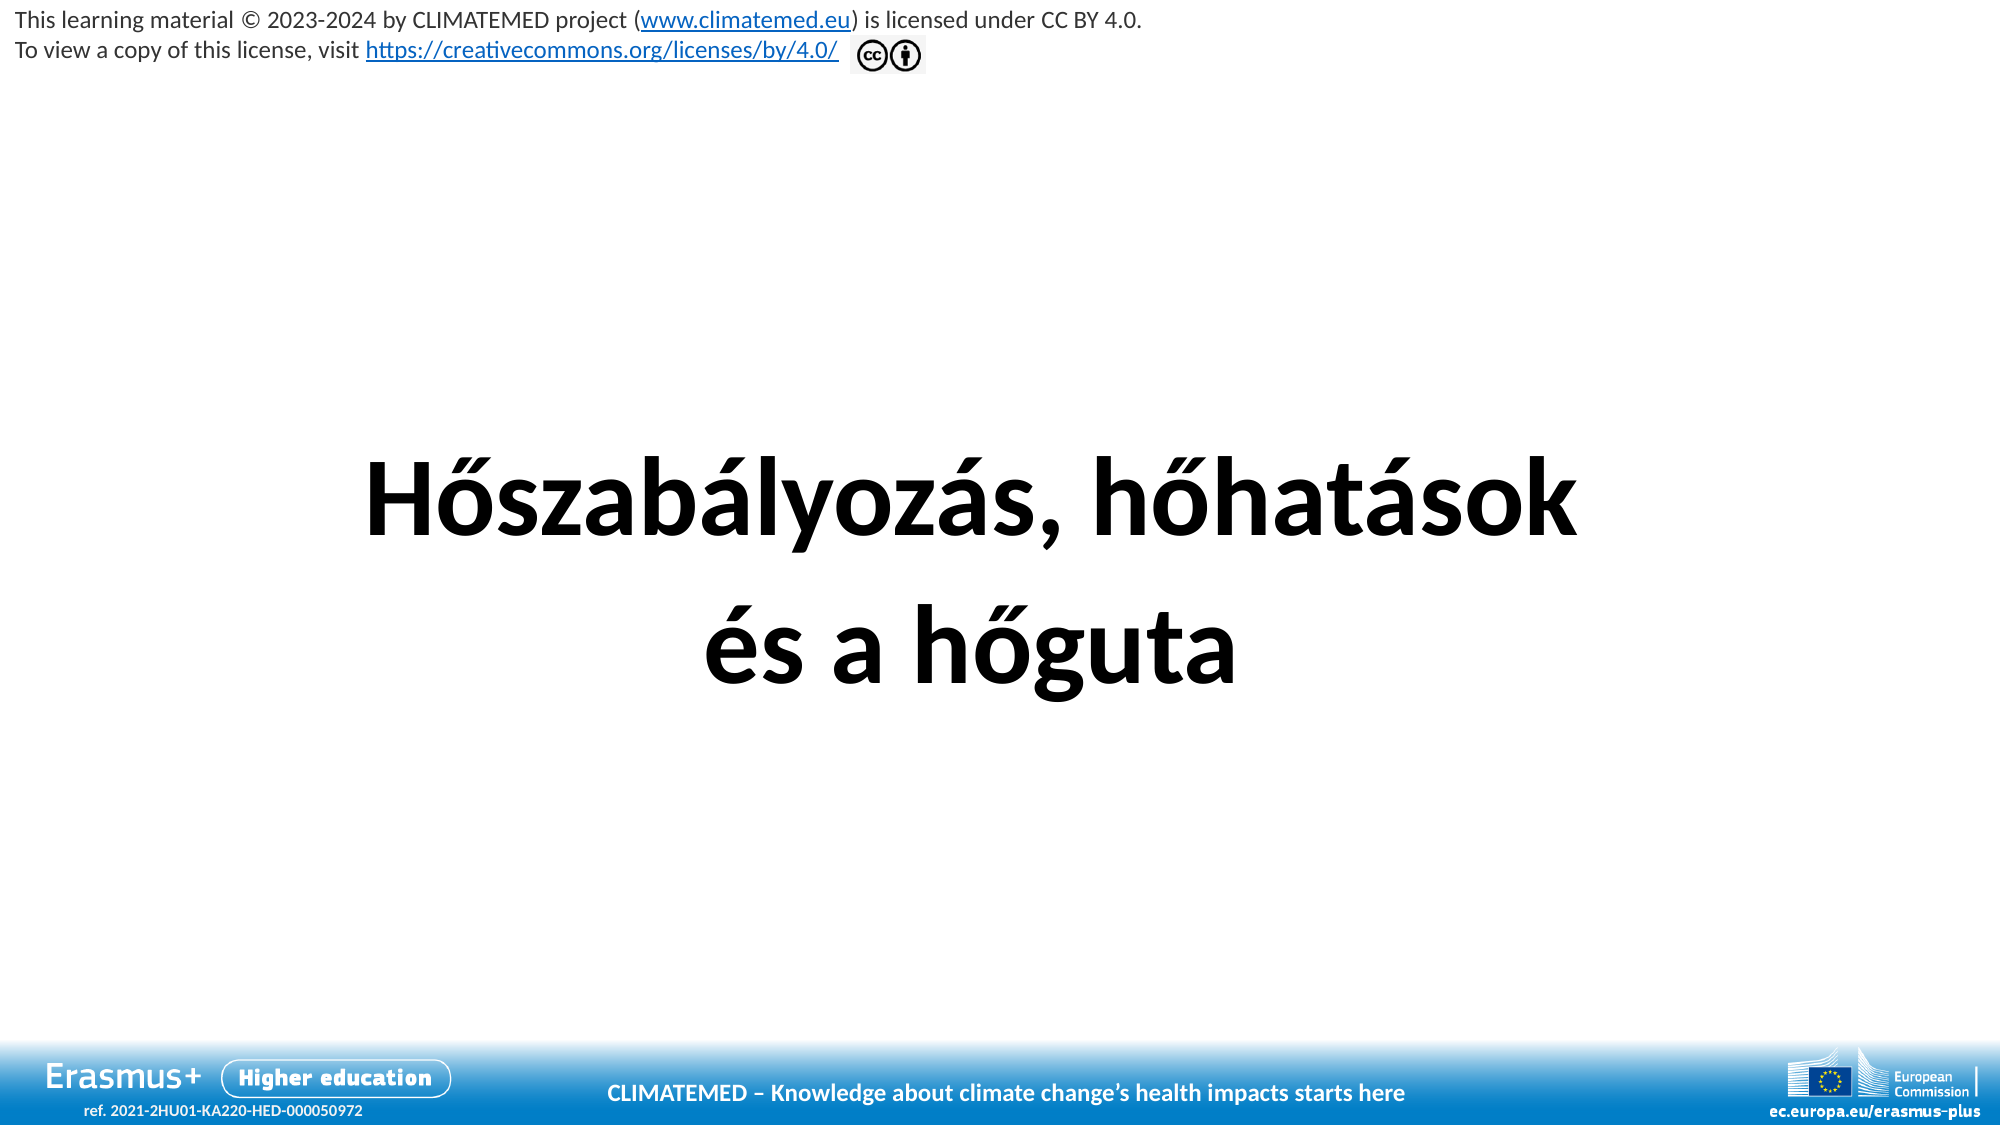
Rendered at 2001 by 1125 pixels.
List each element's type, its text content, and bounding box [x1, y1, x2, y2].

picture [0, 899, 2000, 1125]
title Hőszabályozás, hőhatások és a hőguta [222, 322, 1722, 714]
picture [850, 35, 926, 74]
